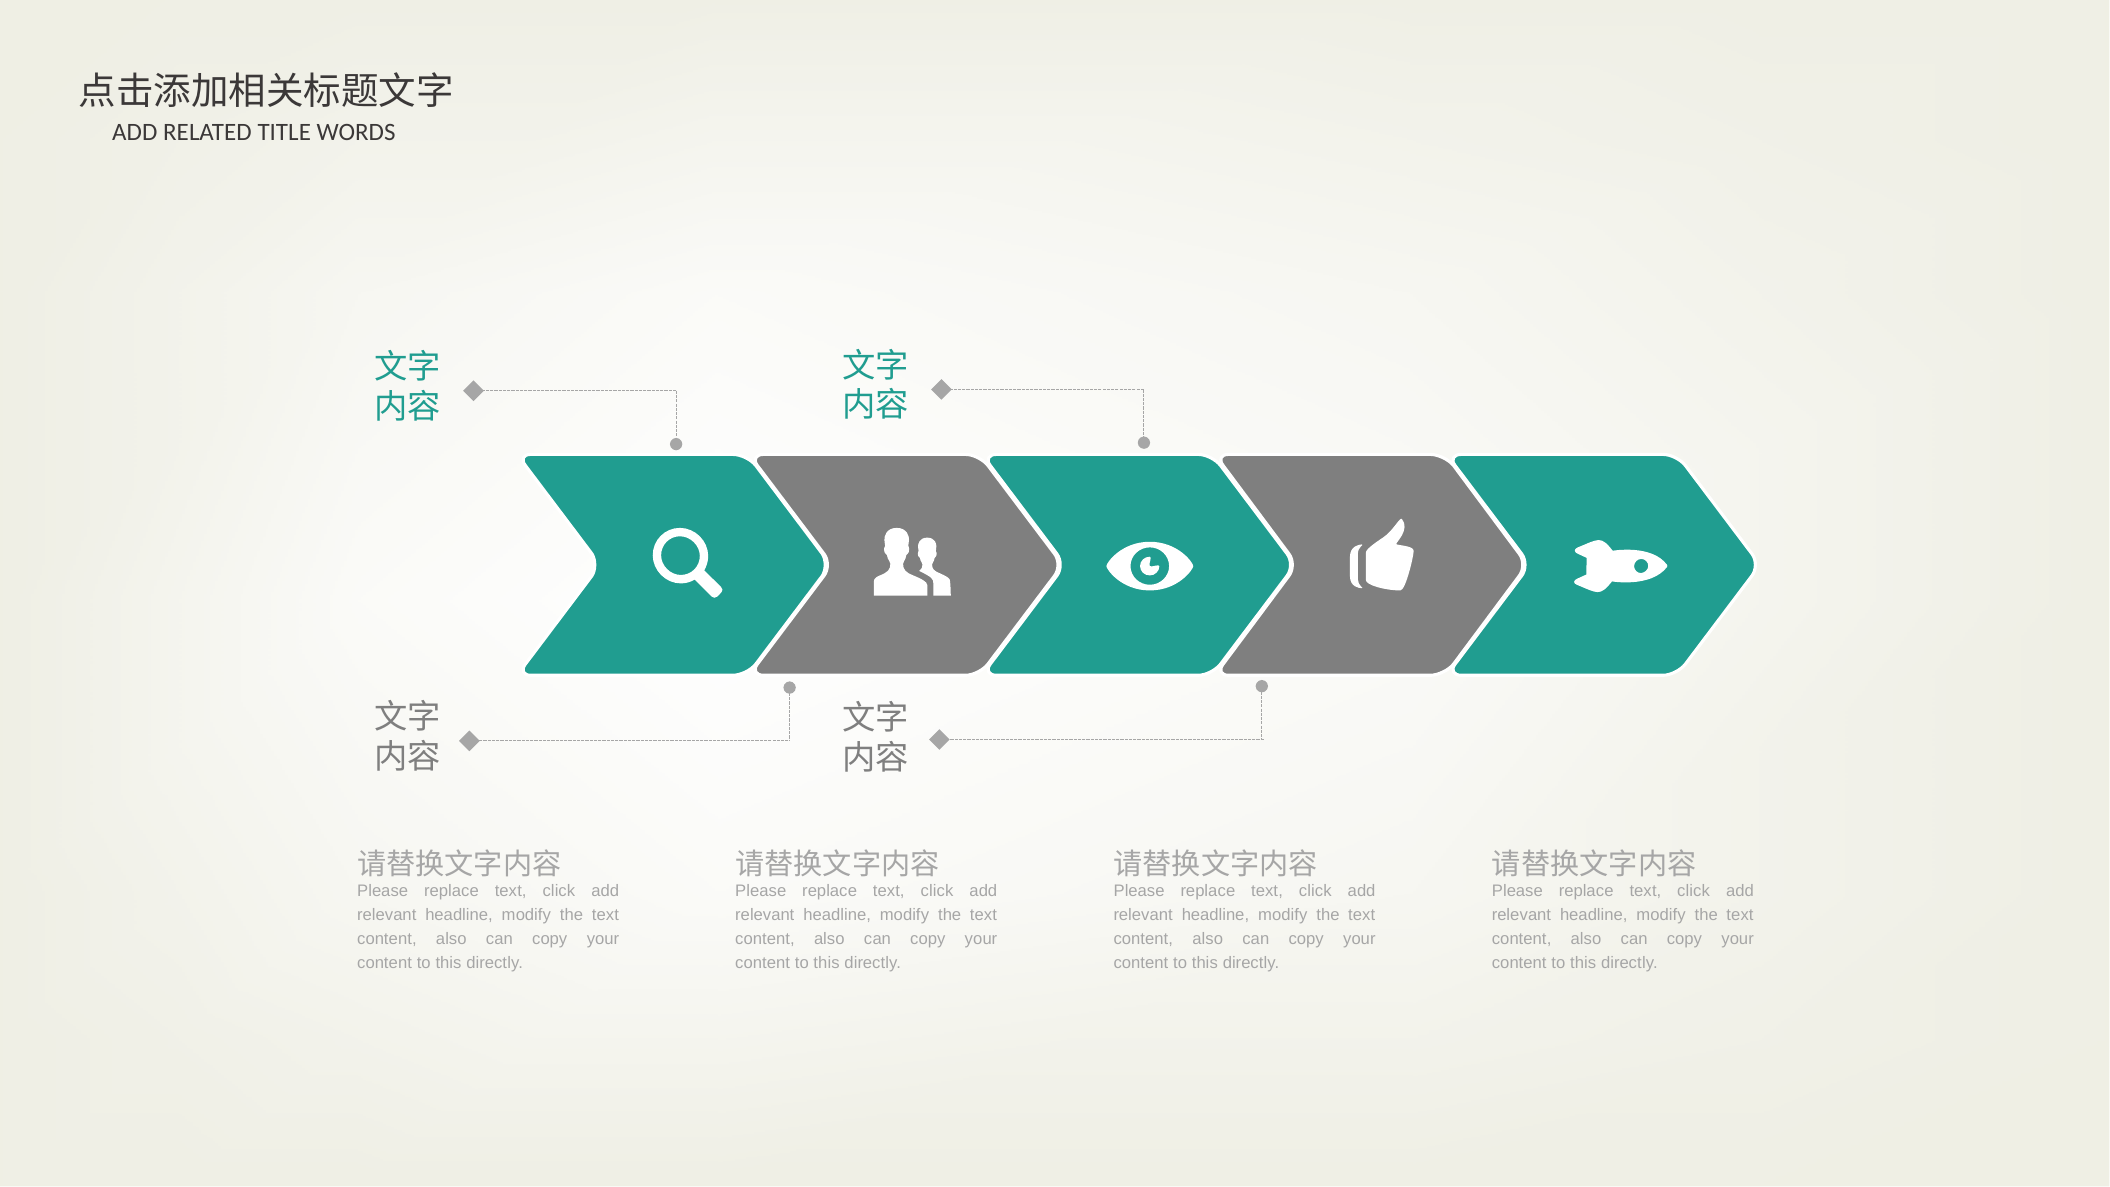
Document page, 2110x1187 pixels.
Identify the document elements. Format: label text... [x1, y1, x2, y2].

text_box 请替换文字内容 [356, 838, 570, 876]
text_box 文字内容 [834, 343, 917, 424]
text_box Please replace text, click add relevant headline, modify the text content, also can copy your content to this directly. [1491, 876, 1755, 972]
text_box 请替换文字内容 [735, 838, 948, 876]
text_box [520, 454, 1757, 676]
text_box 请替换文字内容 [1491, 838, 1704, 876]
text_box 点击添加相关标题文字 [62, 59, 470, 121]
text_box ADD RELATED TITLE WORDS [96, 107, 413, 154]
text_box Please replace text, click add relevant headline, modify the text content, also can copy your content to this directly. [735, 876, 998, 972]
text_box 文字内容 [834, 695, 917, 776]
text_box Please replace text, click add relevant headline, modify the text content, also can copy your content to this directly. [356, 876, 620, 972]
text_box 请替换文字内容 [1113, 838, 1326, 876]
text_box Please replace text, click add relevant headline, modify the text content, also can copy your content to this directly. [1113, 876, 1376, 972]
text_box 文字内容 [366, 695, 449, 775]
text_box 文字内容 [366, 345, 449, 426]
